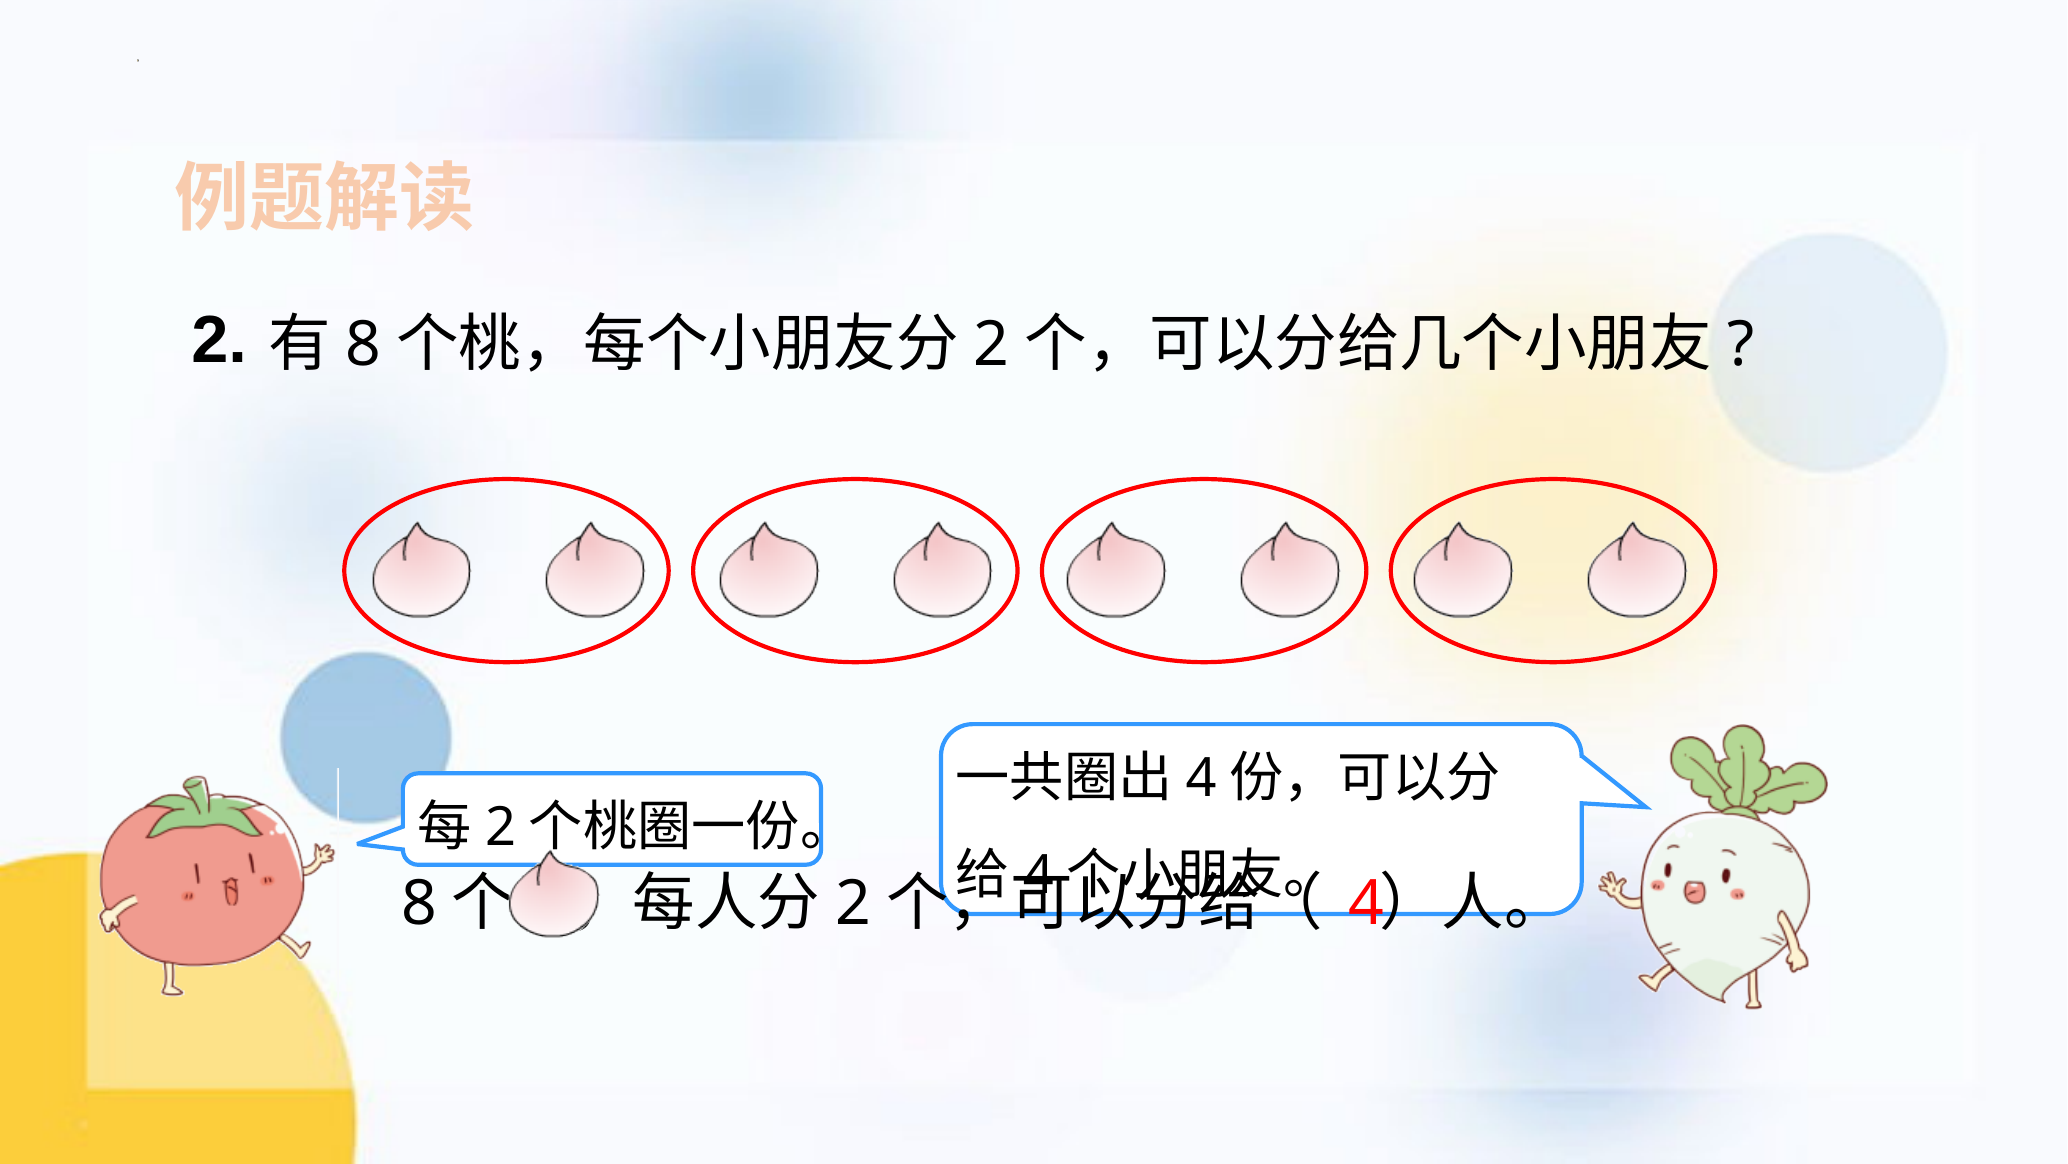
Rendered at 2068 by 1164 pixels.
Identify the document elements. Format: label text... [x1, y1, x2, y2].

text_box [940, 702, 1831, 1013]
text_box [740, 478, 971, 505]
text_box 例题解读 [159, 142, 490, 248]
text_box [1690, 520, 1717, 621]
text_box [391, 478, 622, 505]
text_box [343, 523, 366, 618]
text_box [366, 505, 1690, 625]
text_box [1088, 478, 1320, 505]
text_box 8个 ，每人分2个，可以分给（ ）人。 [822, 831, 940, 945]
text_box [374, 625, 639, 664]
picture [0, 0, 2068, 1164]
text_box 有8个桃，每个小朋友分2个，可以分给几个小朋友? [252, 272, 1814, 386]
text_box [1420, 625, 1686, 664]
text_box 2. [176, 287, 310, 383]
text_box [1437, 478, 1669, 505]
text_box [92, 751, 822, 1001]
text_box [723, 625, 988, 664]
text_box [1072, 625, 1337, 664]
